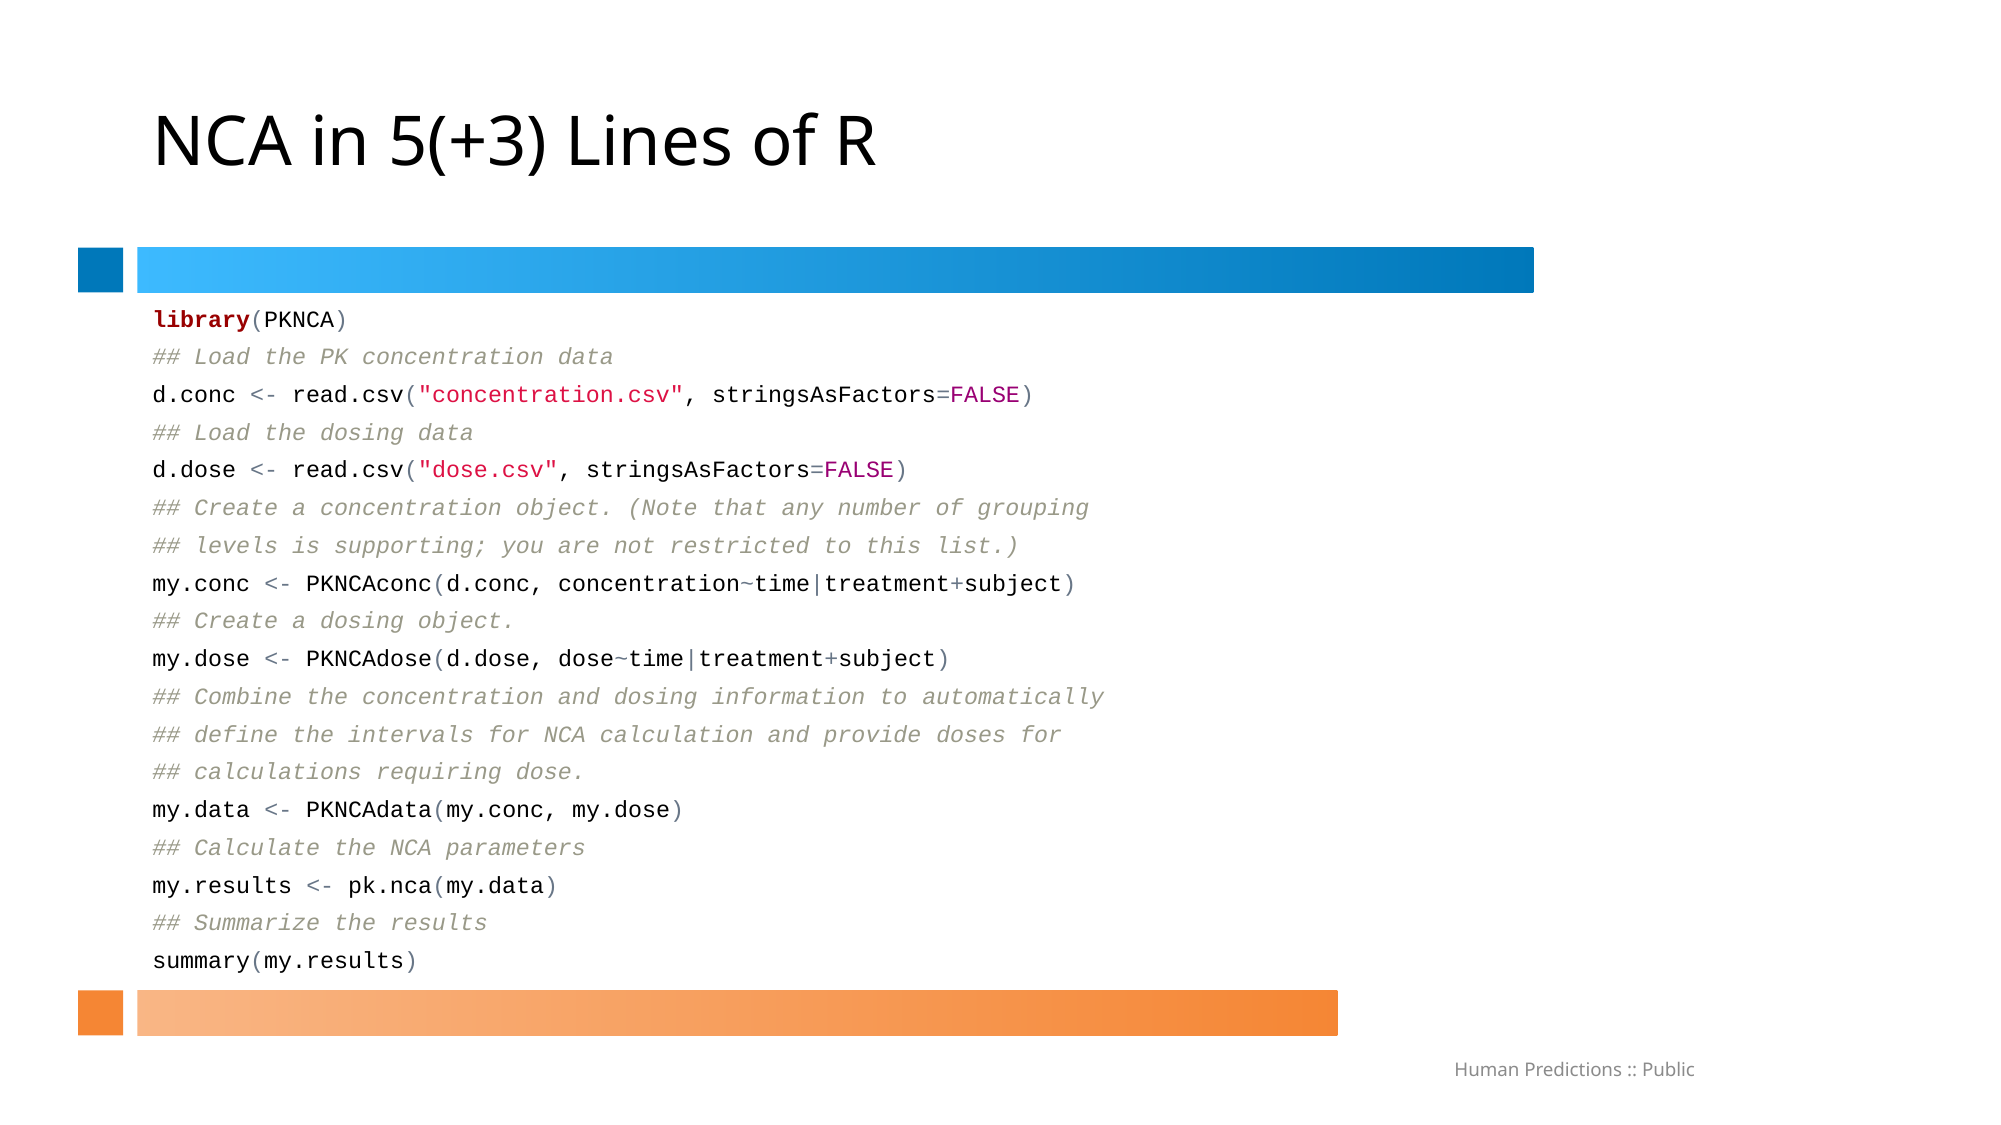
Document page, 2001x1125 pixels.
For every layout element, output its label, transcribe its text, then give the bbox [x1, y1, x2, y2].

title NCA in 5(+3) Lines of R [137, 49, 1863, 238]
list library(PKNCA) ## Load the PK concentration data d.conc <- read.csv("concentration.csv", stringsAsFactors=FALSE) ## Load the dosing data d.dose <- read.csv("dose.csv", stringsAsFactors=FALSE) ## Create a concentration object. (Note that any number of grouping ## levels is supporting; you are not restricted to this list.) my.conc <- PKNCAconc(d.conc, concentration~time|treatment+subject) ## Create a dosing object. my.dose <- PKNCAdose(d.dose, dose~time|treatment+subject) ## Combine the concentration and dosing information to automatically ## define the intervals for NCA calculation and provide doses for ## calculations requiring dose. my.data <- PKNCAdata(my.conc, my.dose) ## Calculate the NCA parameters my.results <- pk.nca(my.data) ## Summarize the results summary(my.results) [137, 299, 1863, 983]
